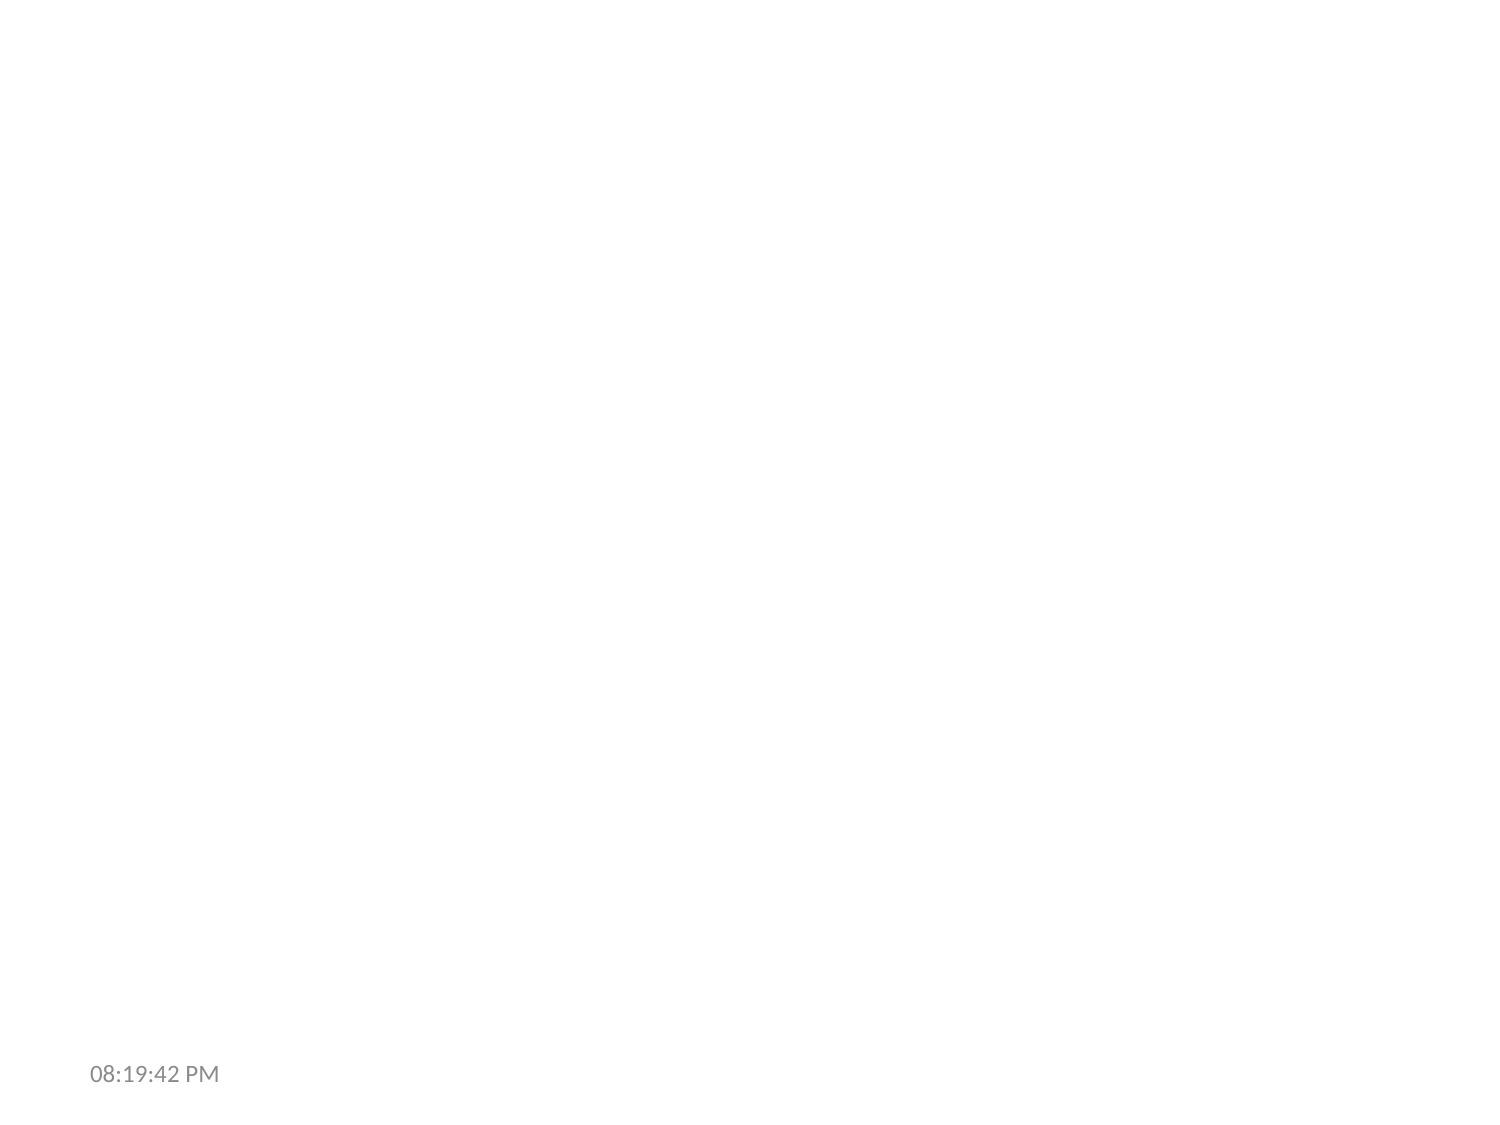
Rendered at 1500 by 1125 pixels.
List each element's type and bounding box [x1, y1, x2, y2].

slide_number [75, 1042, 425, 1103]
